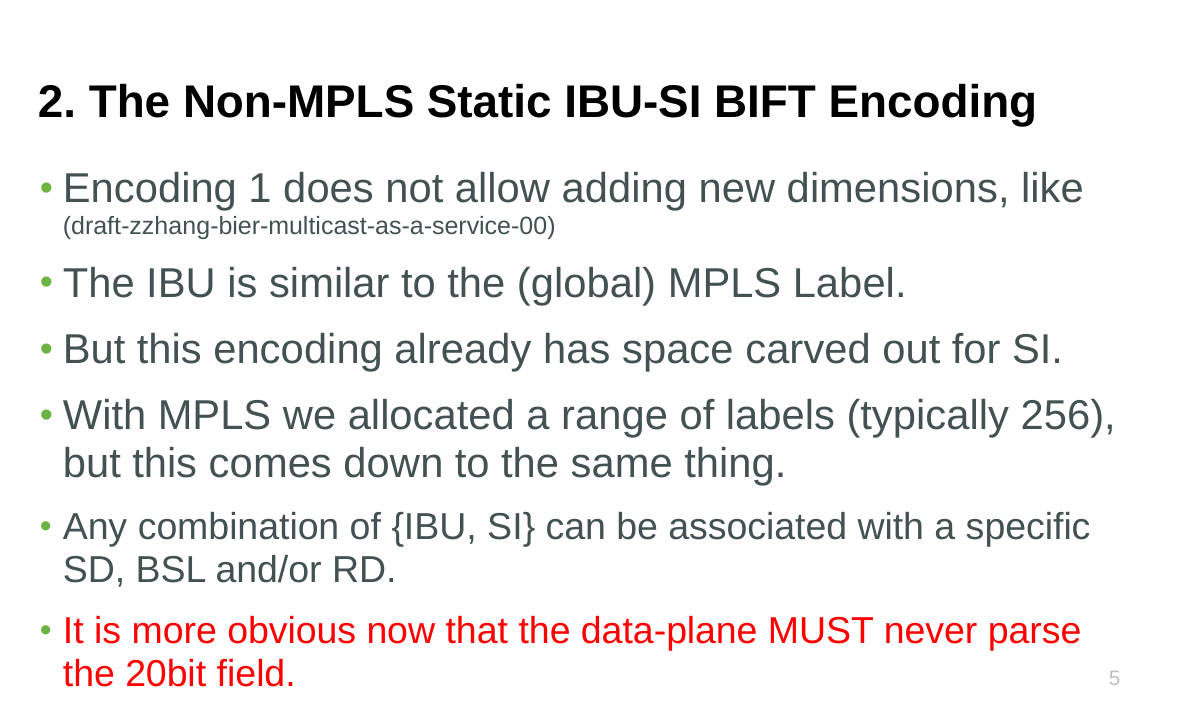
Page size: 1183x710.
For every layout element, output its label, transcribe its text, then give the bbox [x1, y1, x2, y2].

list Encoding 1 does not allow adding new dimensions, like (draft-zzhang-bier-multicast-as-a-service-00) The IBU is similar to the (global) MPLS Label. But this encoding already has space carved out for SI. With MPLS we allocated a range of labels (typically 256), but this comes down to the same thing. Any combination of {IBU, SI} can be associated with a specific SD, BSL and/or RD. It is more obvious now that the data-plane MUST never parse the 20bit field. [31, 160, 1140, 683]
title 2. The Non-MPLS Static IBU-SI BIFT Encoding [29, 44, 1140, 132]
